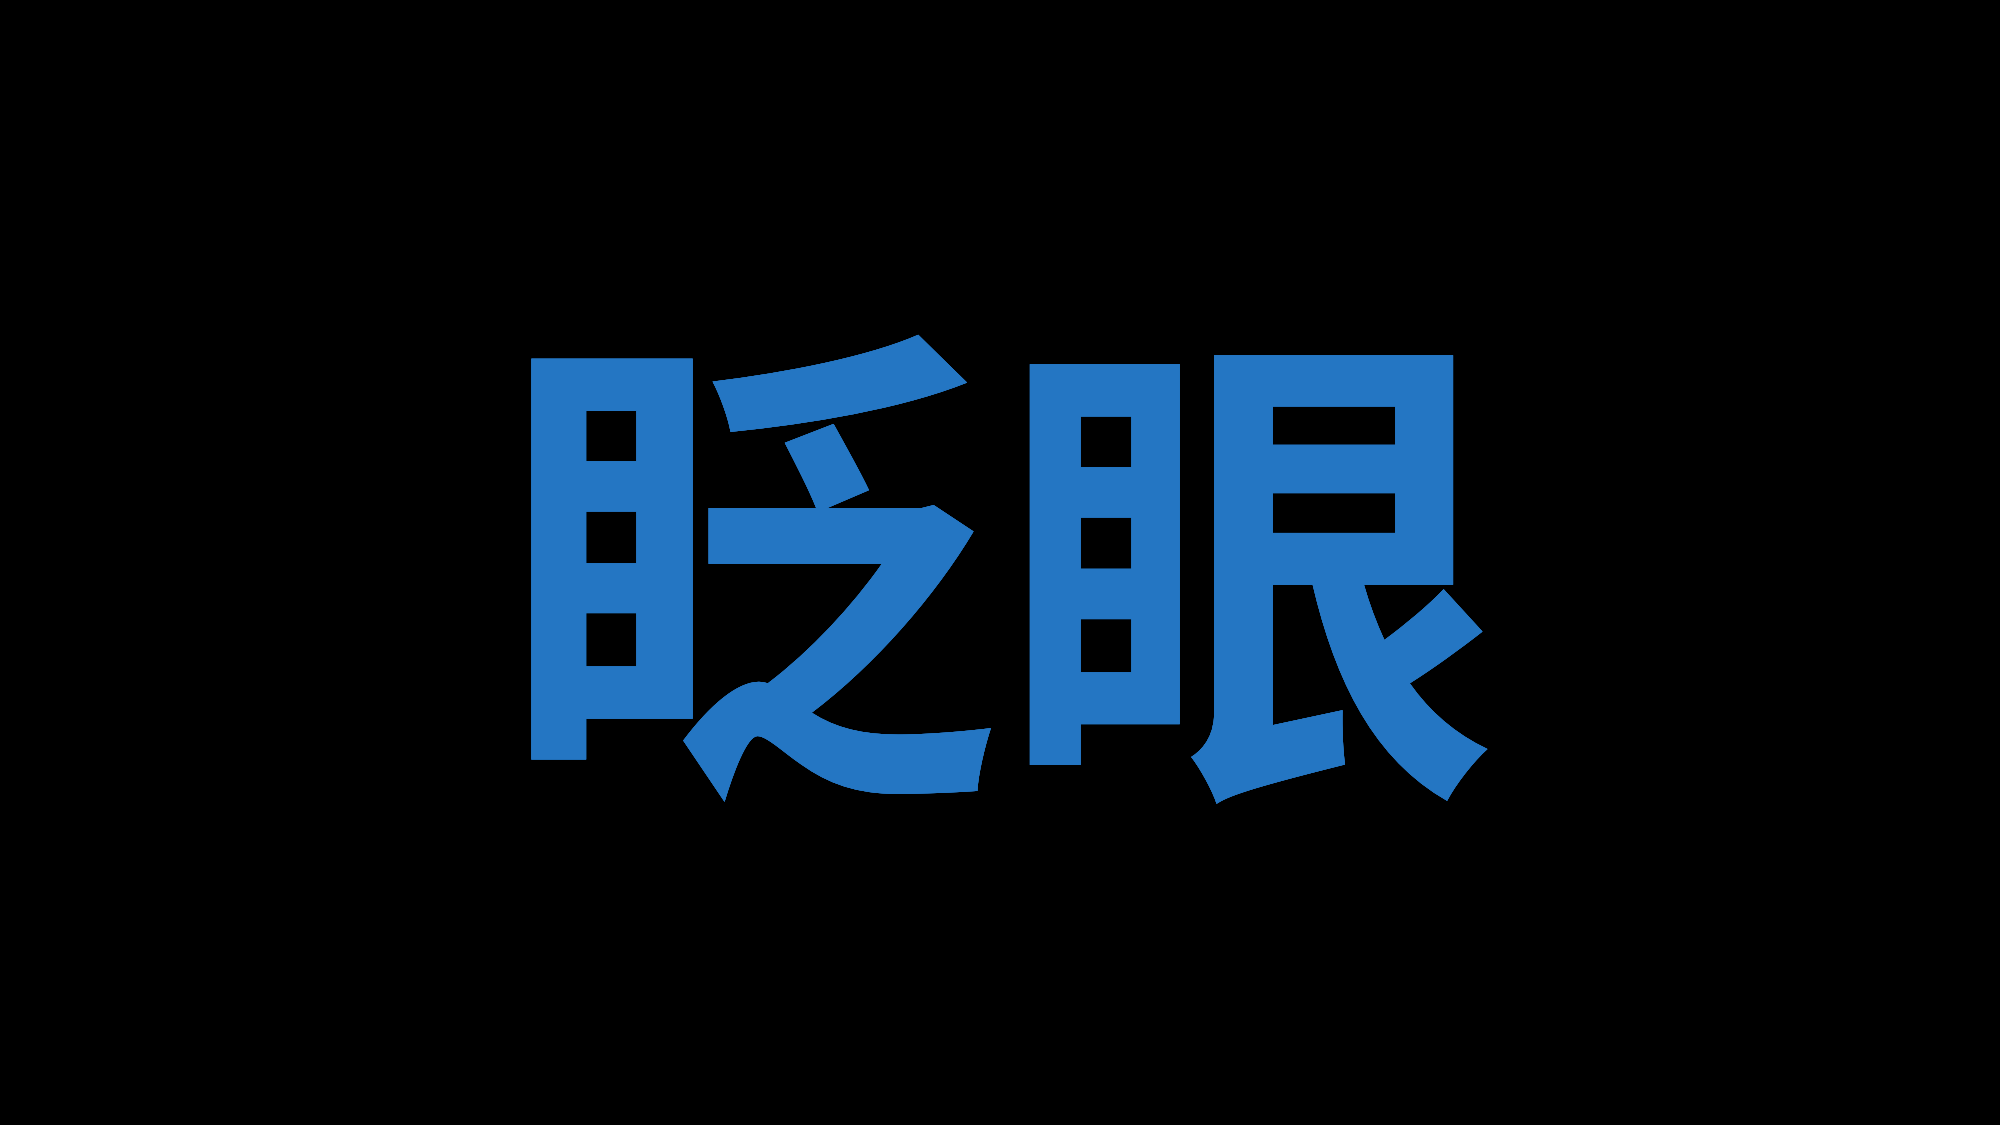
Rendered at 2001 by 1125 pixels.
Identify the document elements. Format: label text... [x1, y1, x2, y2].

text_box 眨眼 [335, 253, 1665, 866]
